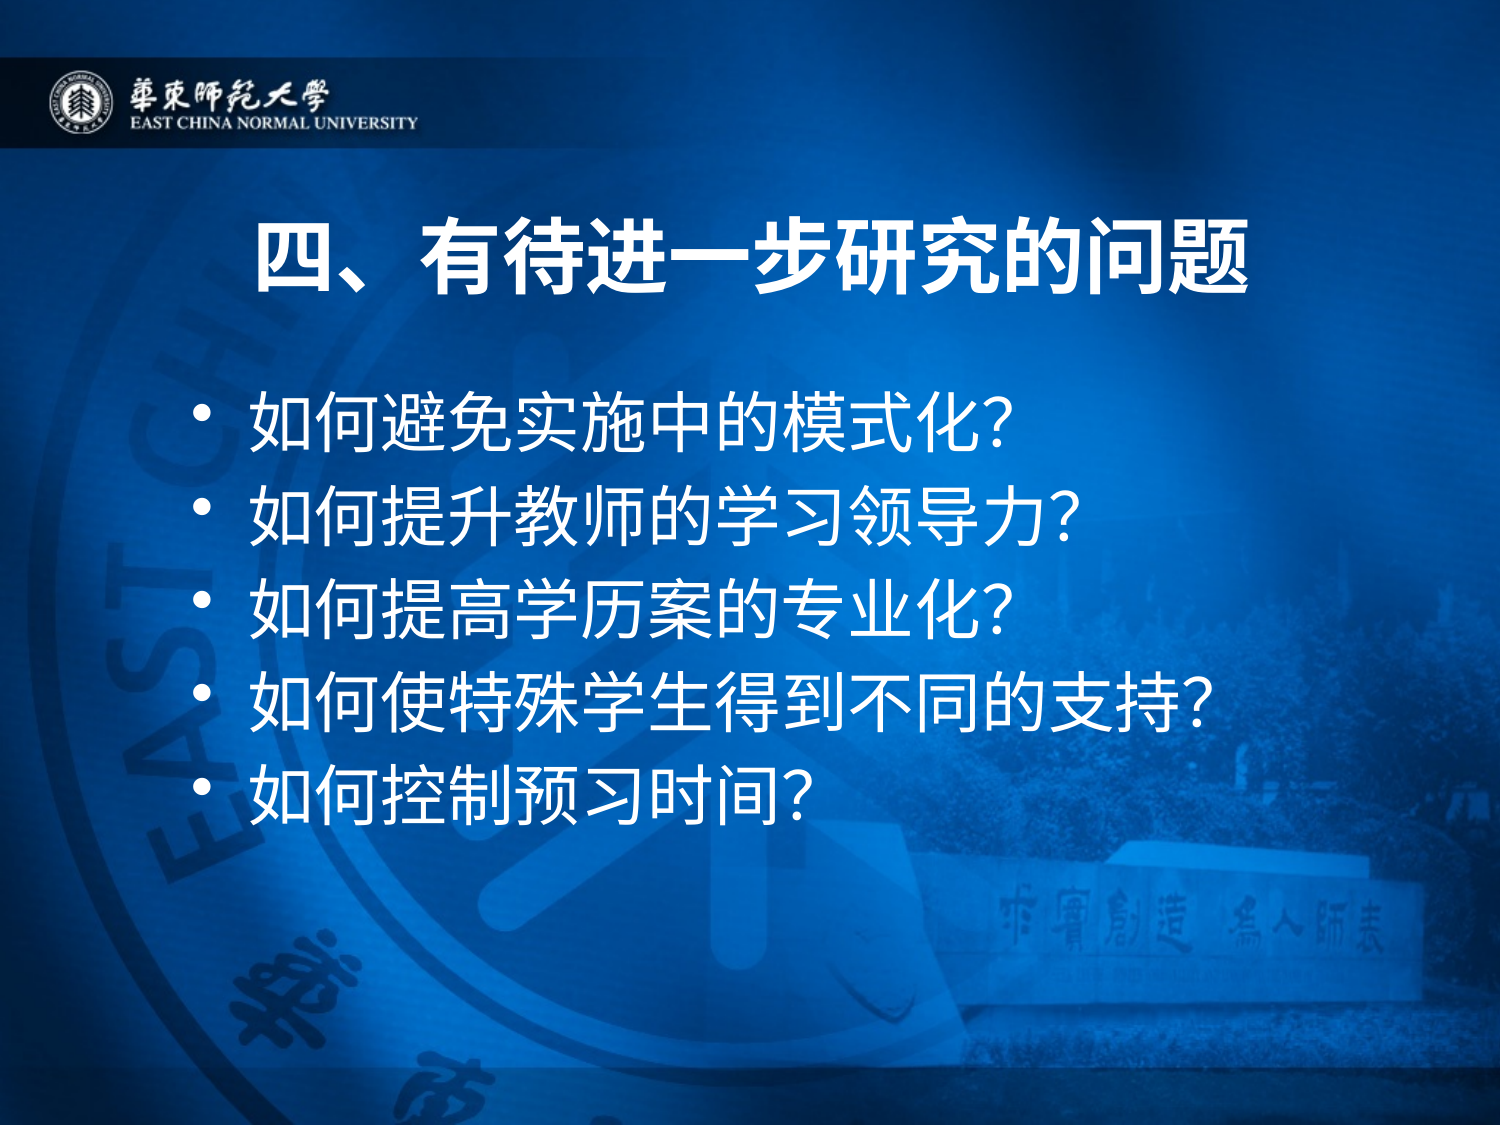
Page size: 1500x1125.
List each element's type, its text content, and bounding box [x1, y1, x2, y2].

list 如何避免实施中的模式化？ 如何提升教师的学习领导力？ 如何提高学历案的专业化？ 如何使特殊学生得到不同的支持？ 如何控制预习时间？ [175, 373, 1426, 1006]
picture [0, 0, 1500, 1125]
title 四、有待进一步研究的问题 [76, 160, 1428, 349]
